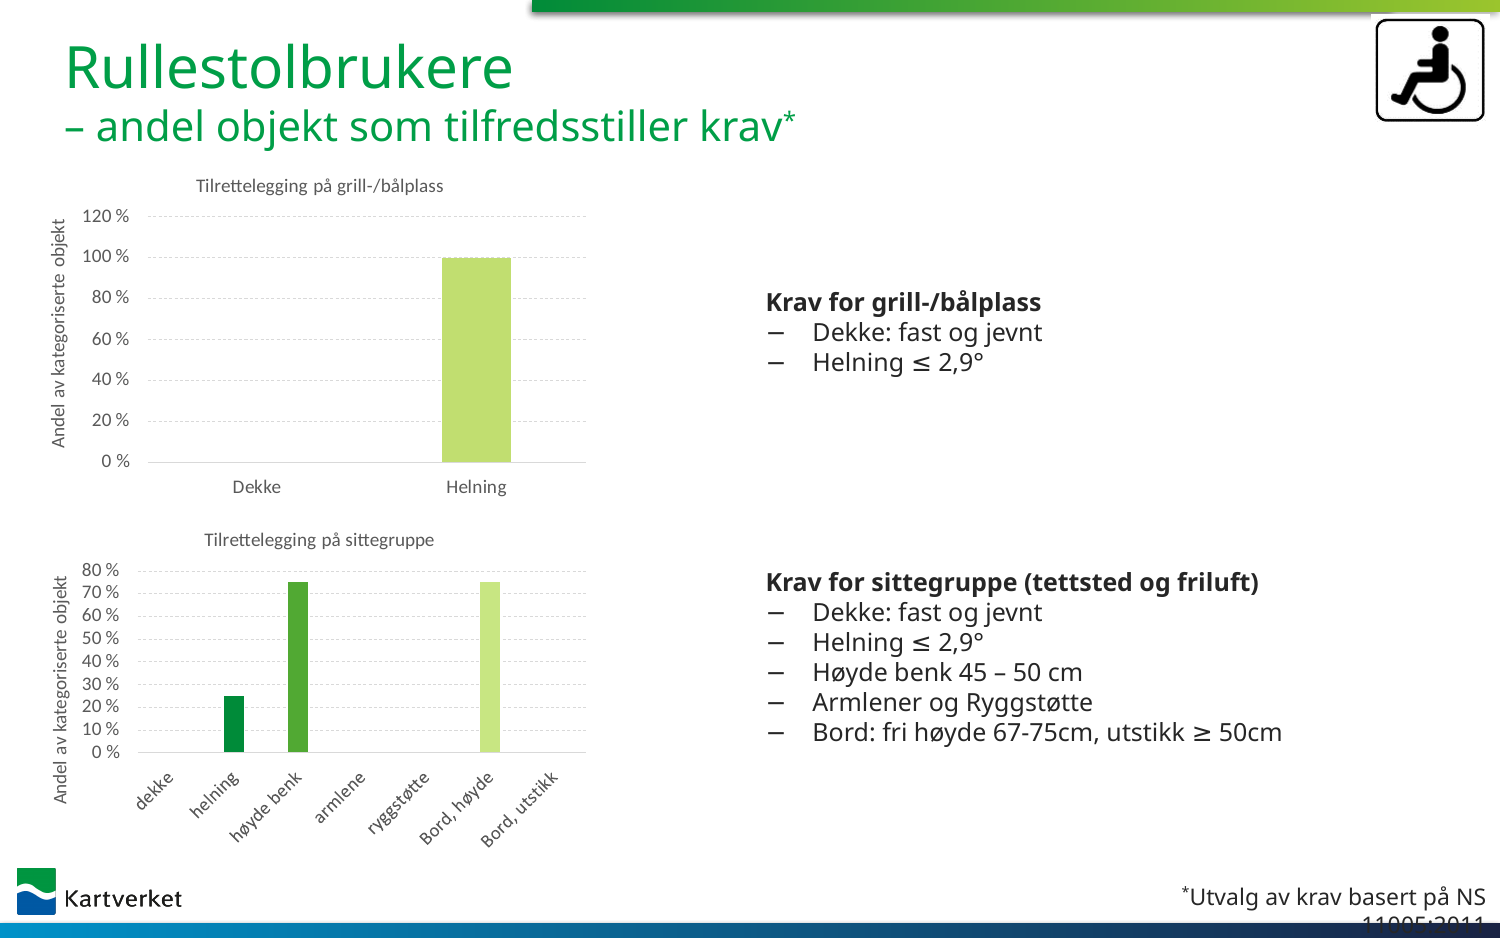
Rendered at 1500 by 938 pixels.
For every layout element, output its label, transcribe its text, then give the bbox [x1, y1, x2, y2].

picture [41, 166, 597, 505]
text_box *Utvalg av krav basert på NS 11005:2011 [1068, 873, 1500, 938]
text_box Rullestolbrukere – andel objekt som tilfredsstiller krav* [49, 14, 1431, 158]
text_box Krav for sittegruppe (tettsted og friluft) Dekke: fast og jevnt Helning ≤ 2,9° Høyde benk 45 – 50 cm Armlener og Ryggstøtte Bord: fri høyde 67-75cm, utstikk ≥ 50cm [750, 559, 1500, 754]
picture [1371, 13, 1491, 127]
text_box Krav for grill-/bålplass Dekke: fast og jevnt Helning ≤ 2,9° [750, 279, 1452, 384]
picture [41, 520, 597, 859]
